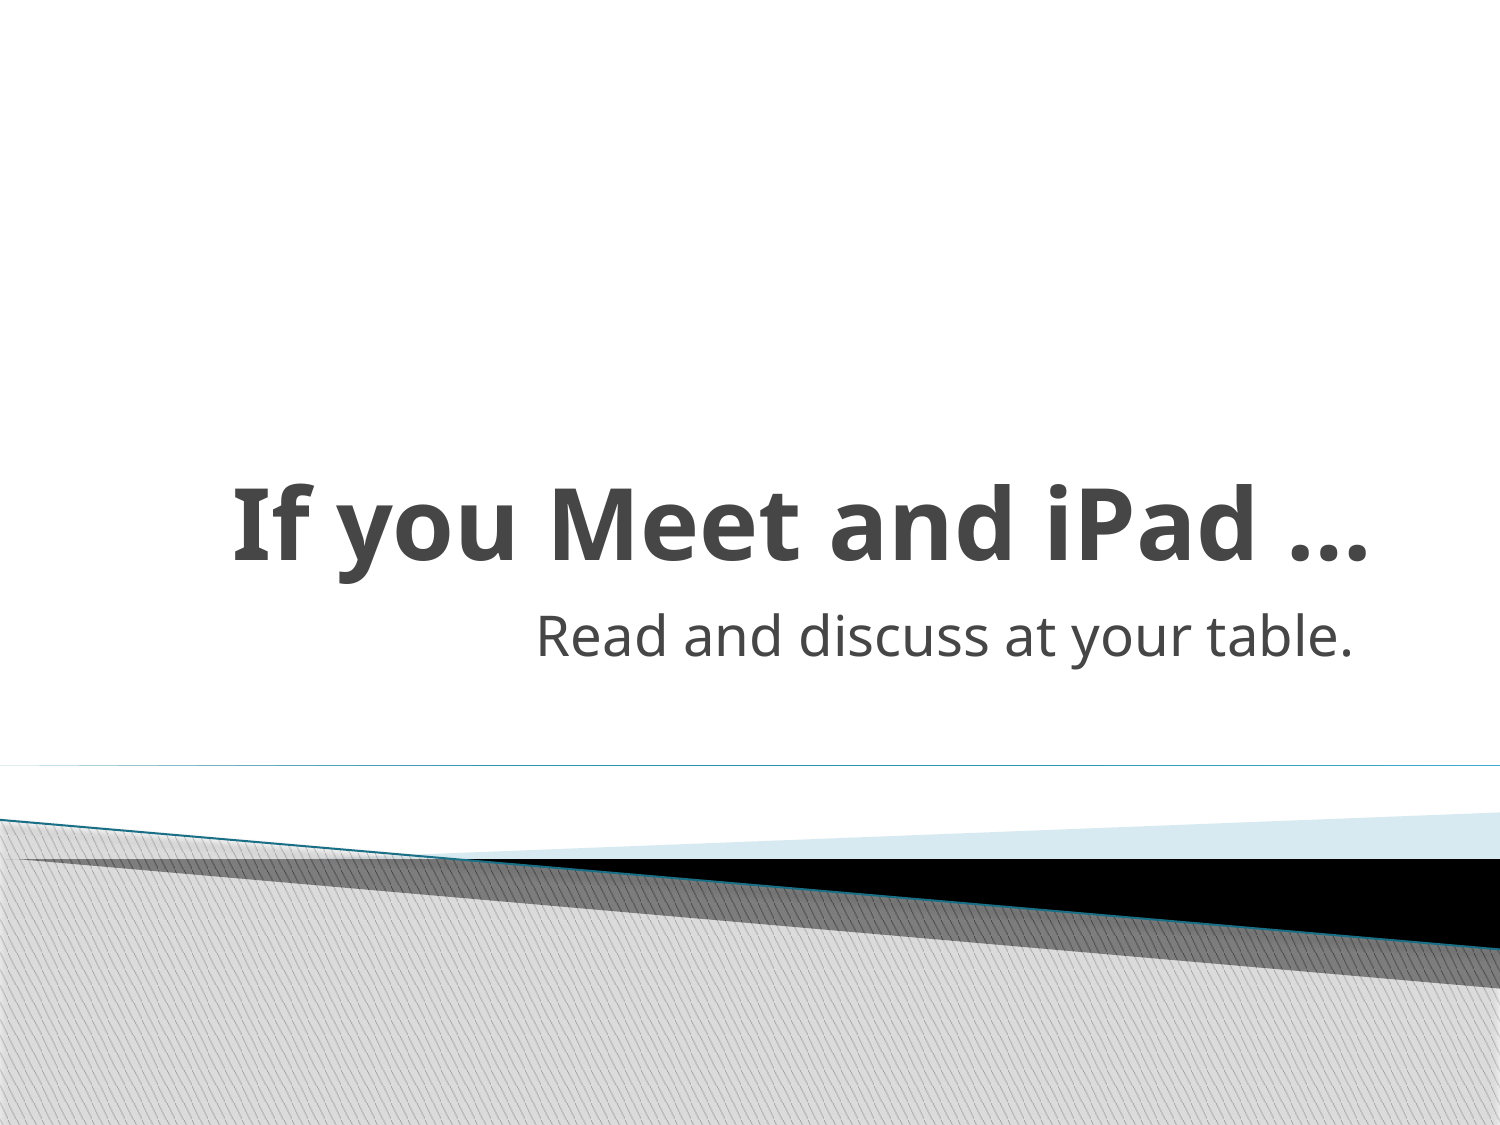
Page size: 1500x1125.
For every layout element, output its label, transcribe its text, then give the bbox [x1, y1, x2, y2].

picture [5, 859, 1500, 989]
subtitle Read and discuss at your table. [112, 592, 1388, 790]
title If you Meet and iPad … [112, 287, 1388, 588]
